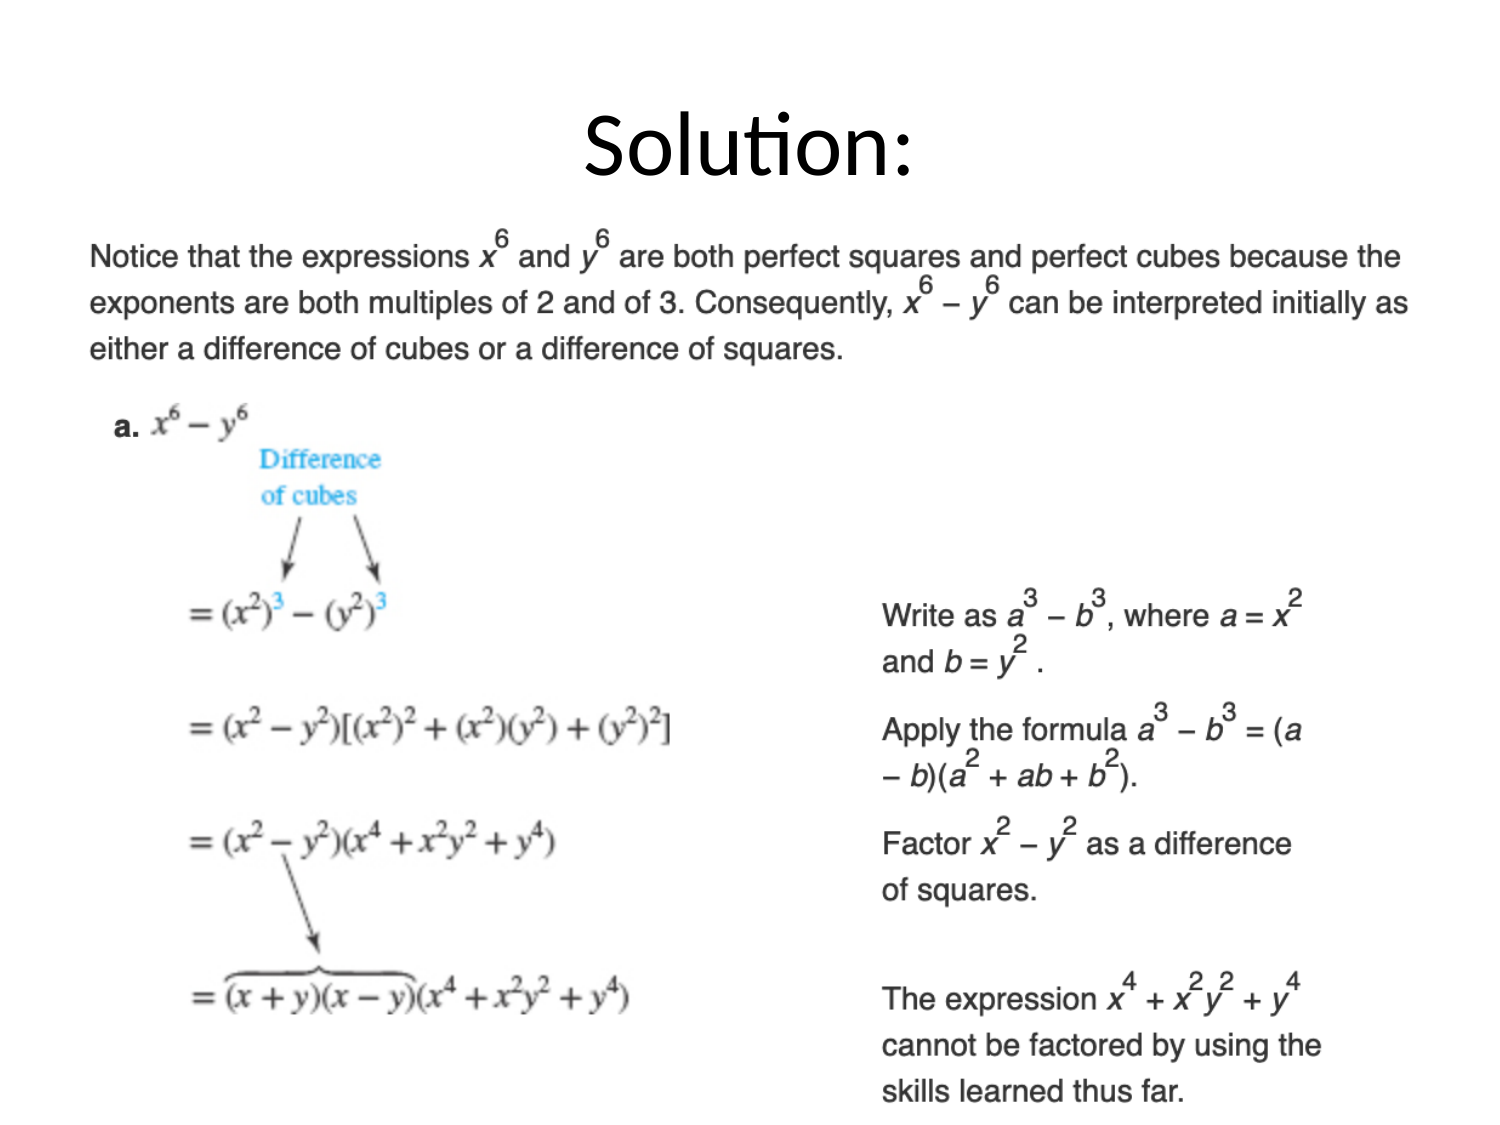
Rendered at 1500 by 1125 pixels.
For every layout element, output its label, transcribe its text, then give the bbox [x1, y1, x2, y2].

title Solution: [75, 45, 1425, 219]
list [0, 220, 1500, 1115]
